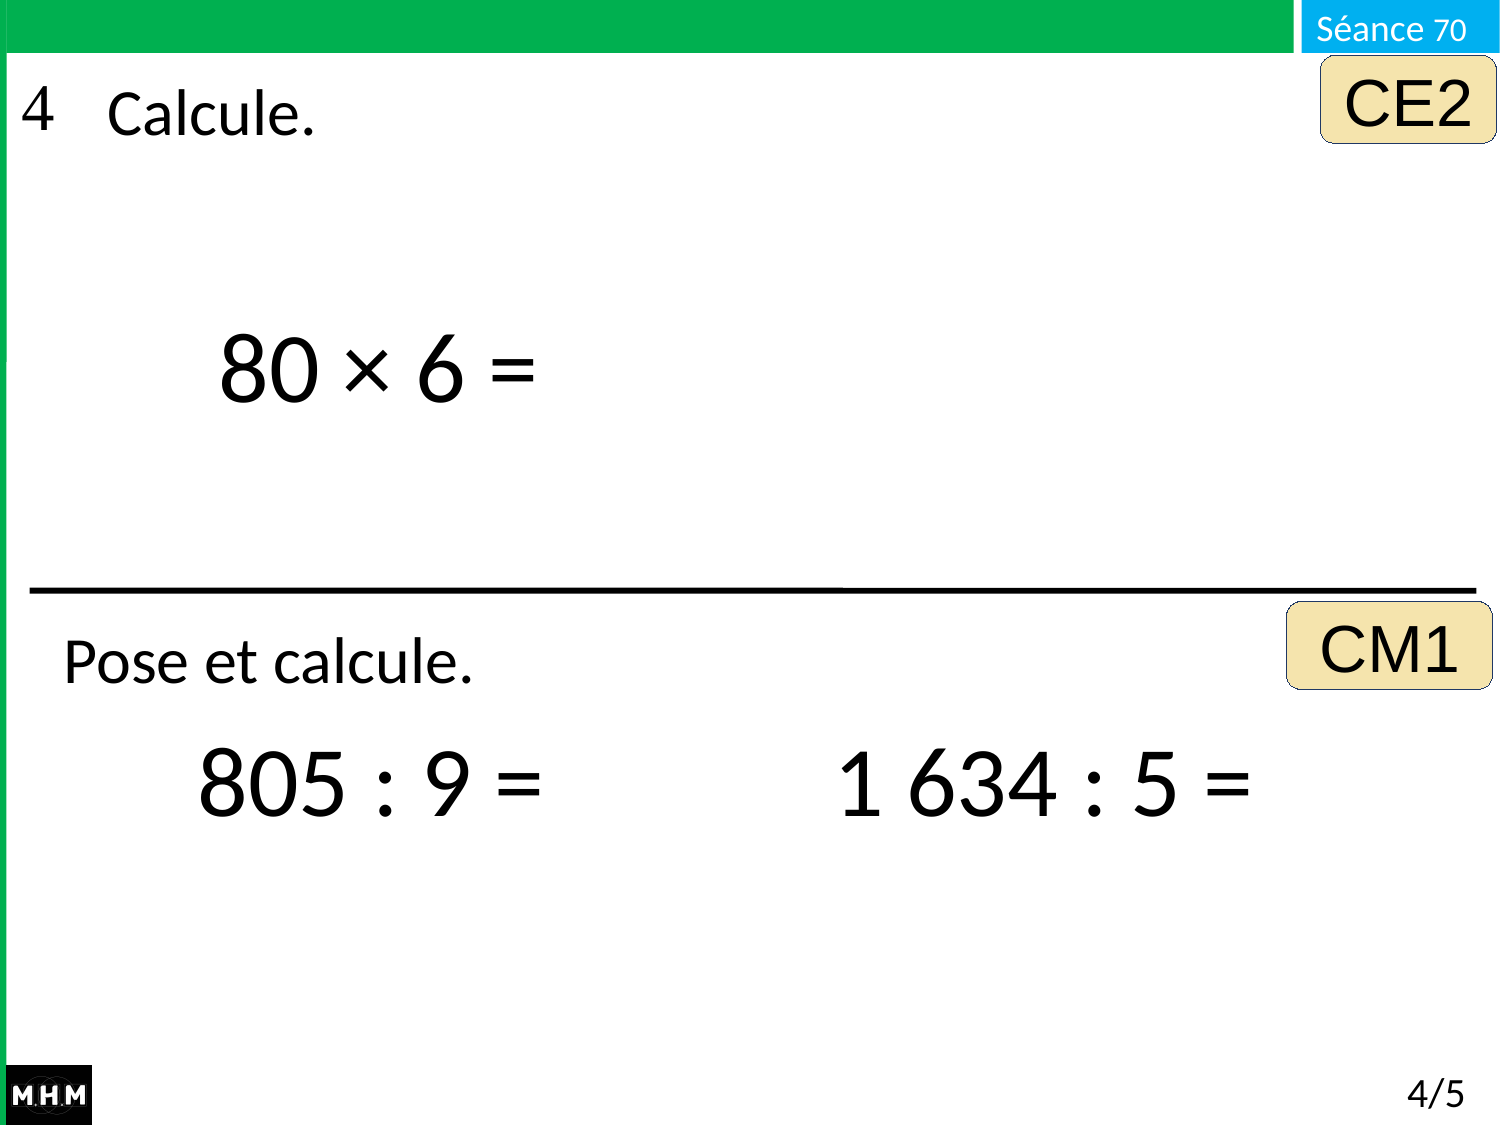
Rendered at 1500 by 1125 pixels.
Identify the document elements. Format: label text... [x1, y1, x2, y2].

text_box CE2 [1320, 55, 1497, 144]
list 4/5 [1373, 1064, 1500, 1125]
text_box CM1 [1286, 601, 1493, 690]
text_box 80 × 6 = [96, 295, 683, 430]
picture [6, 1065, 92, 1125]
text_box 805 : 9 = [96, 708, 668, 844]
title Calcule. [92, 71, 1387, 158]
text_box 1 634 : 5 = [768, 708, 1340, 844]
text_box Pose et calcule. [48, 619, 620, 706]
